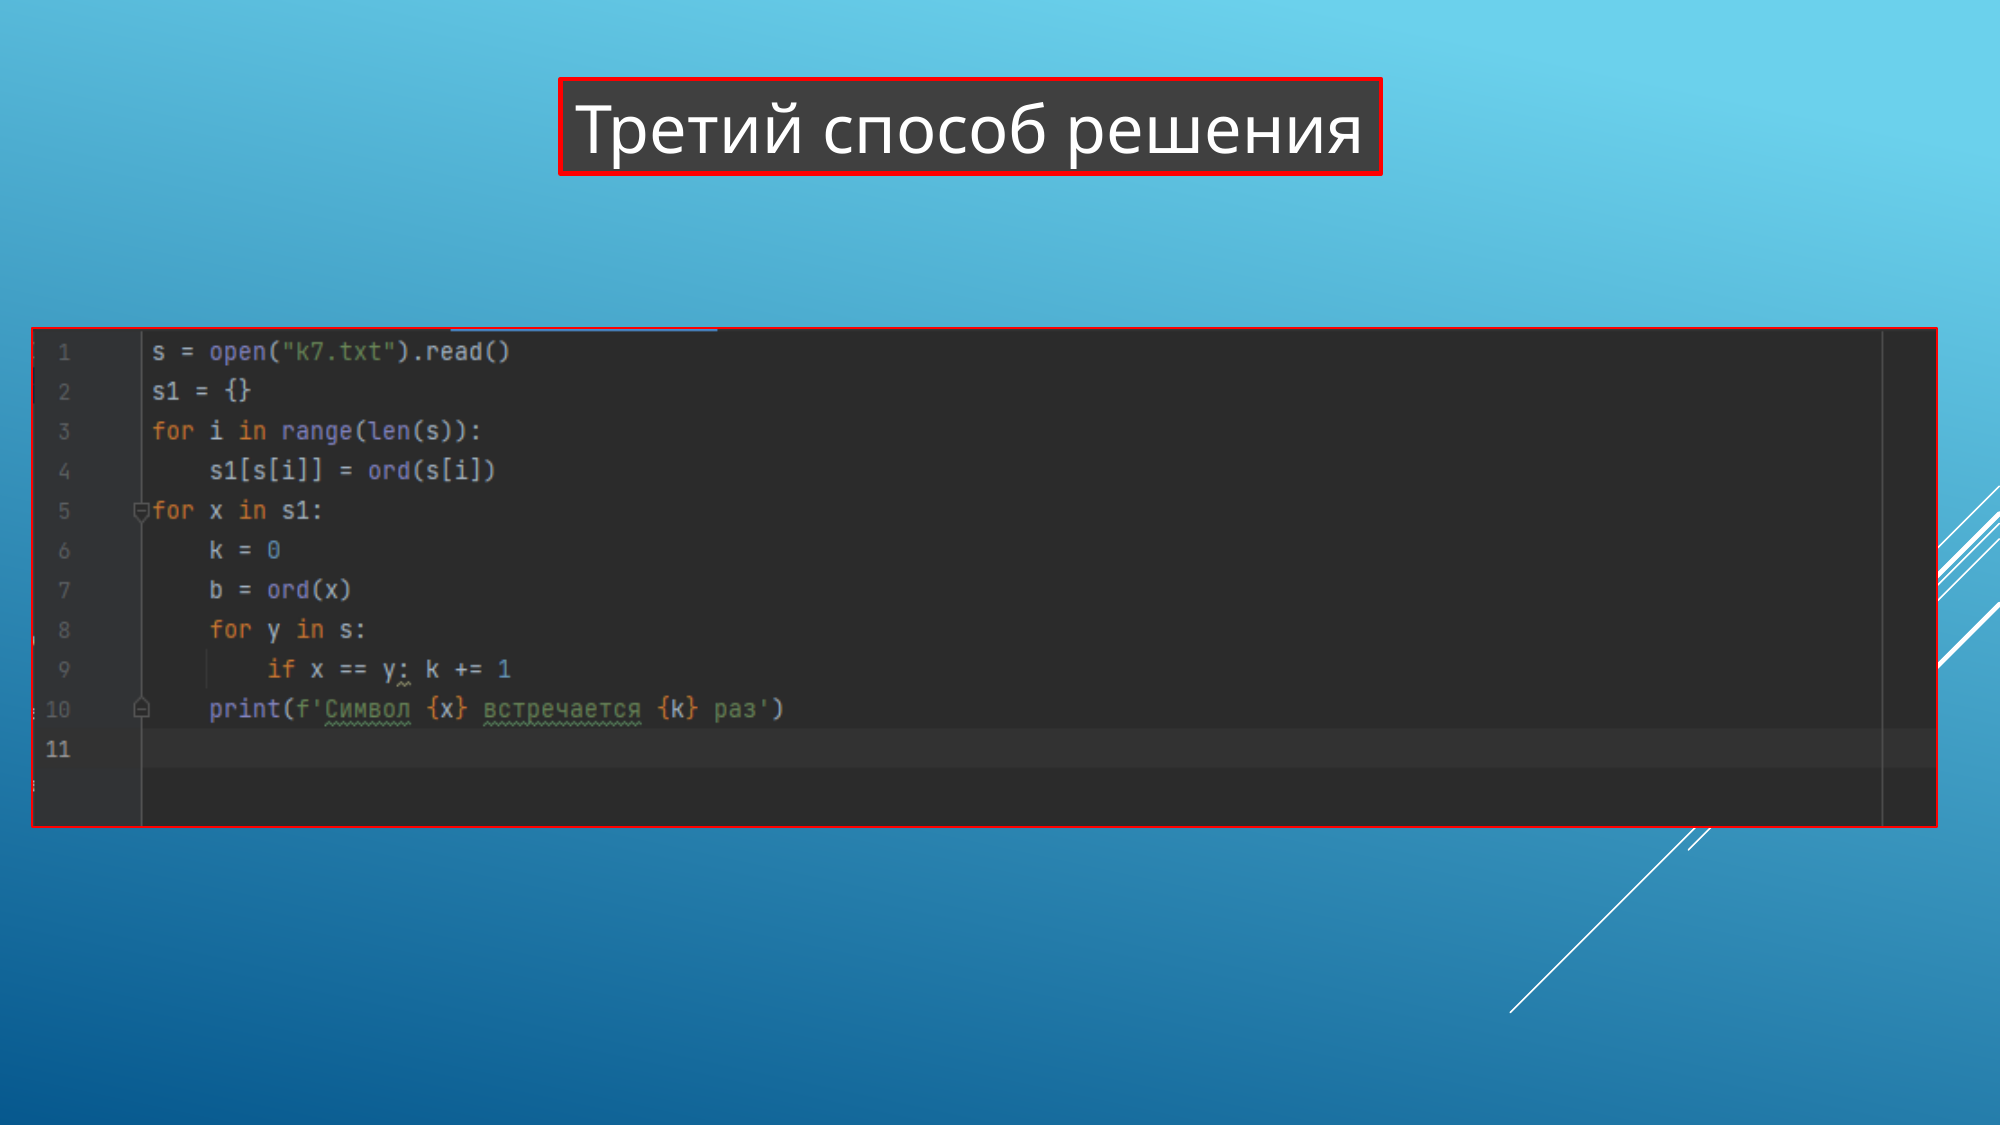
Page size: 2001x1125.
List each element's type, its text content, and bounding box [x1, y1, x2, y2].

picture [32, 328, 1936, 827]
text_box Третий способ решения [560, 79, 1381, 174]
